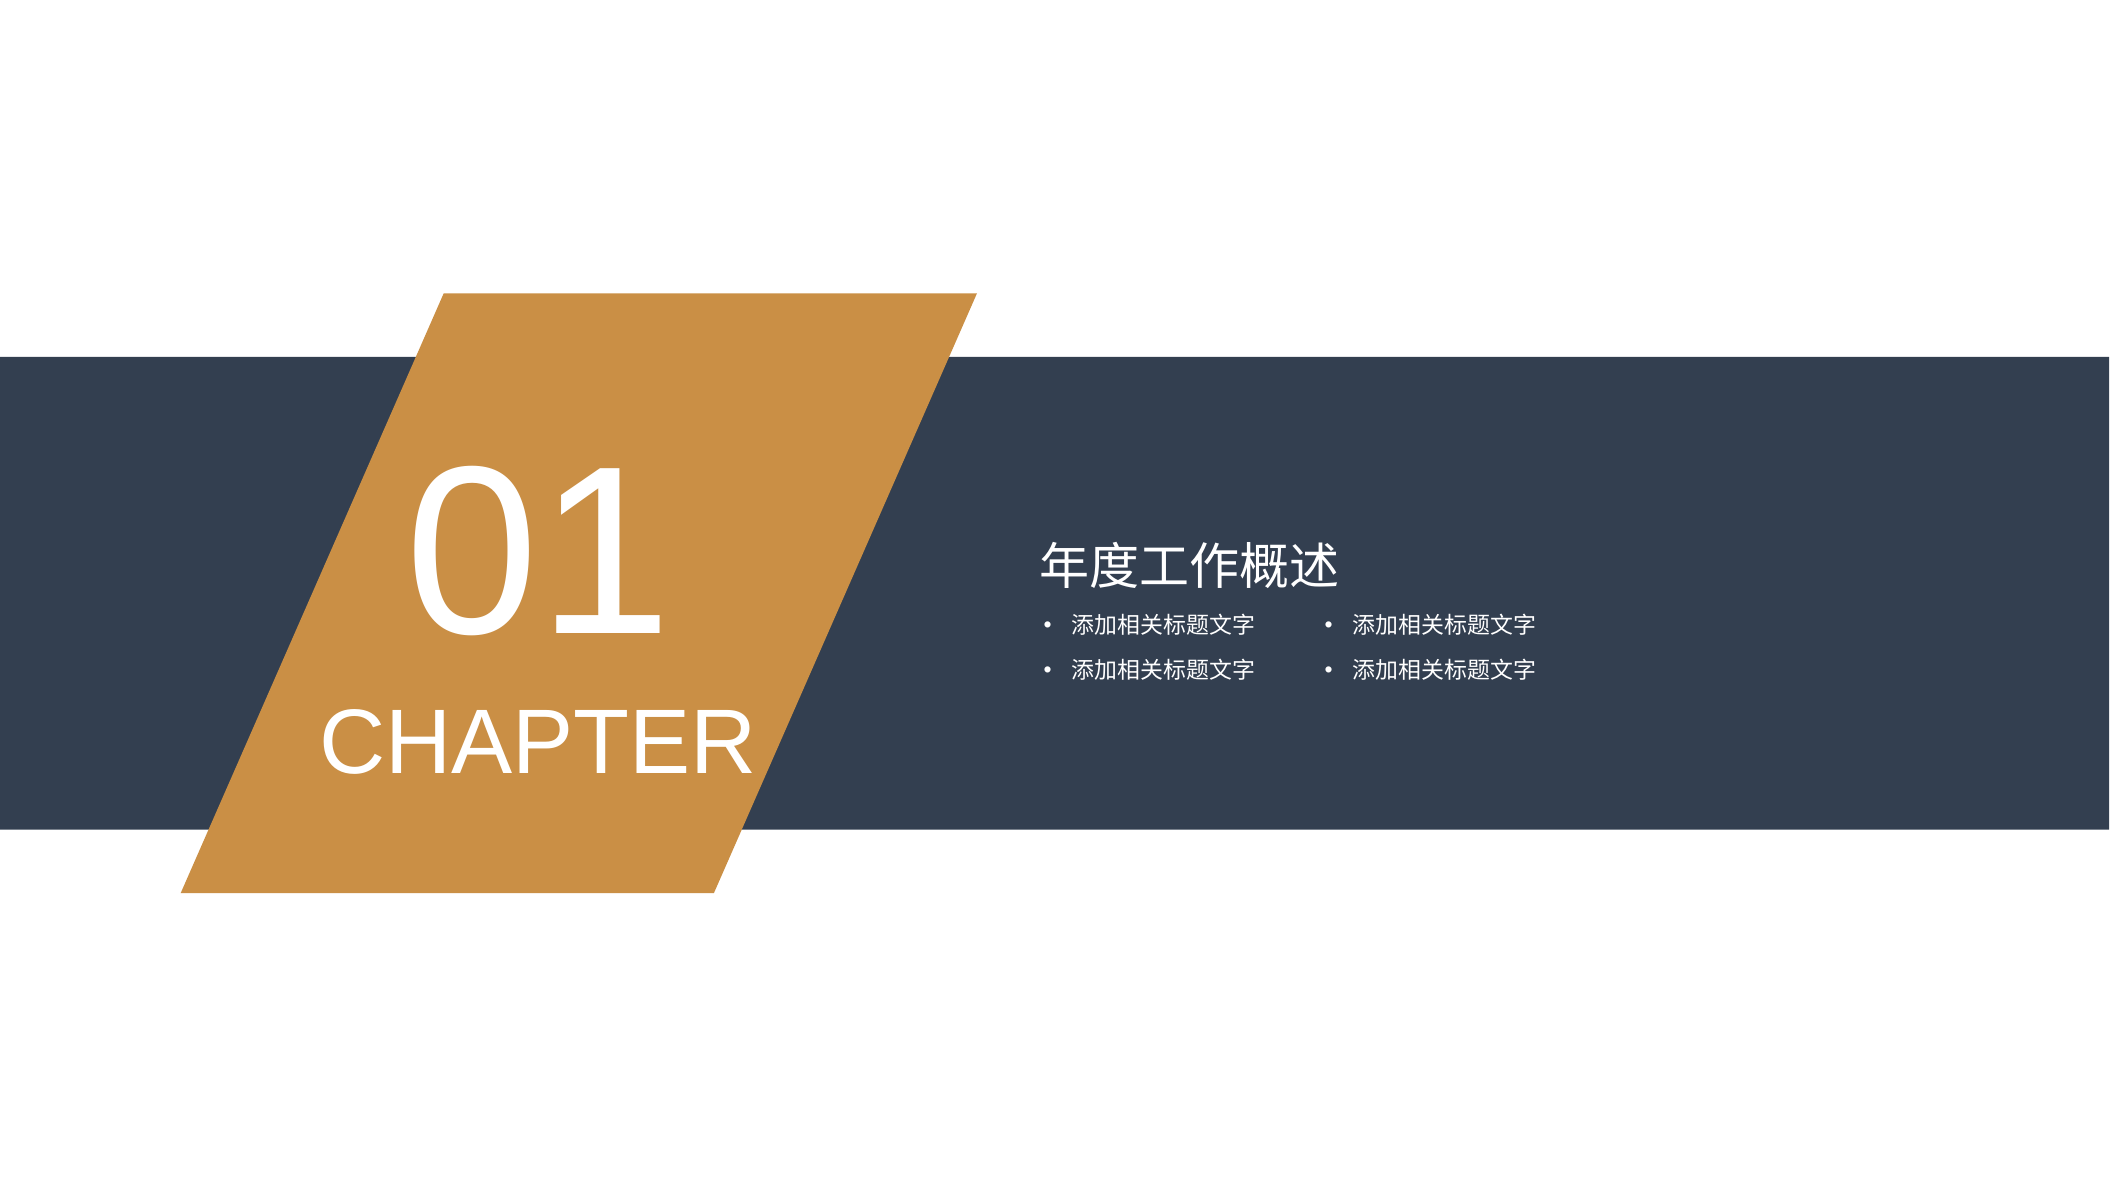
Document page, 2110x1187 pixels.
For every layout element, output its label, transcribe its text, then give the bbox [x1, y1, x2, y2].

text_box 01 CHAPTER [314, 414, 763, 772]
text_box [0, 356, 414, 830]
text_box 年度工作概述 [1039, 534, 1562, 595]
text_box 添加相关标题文字 [1309, 648, 1552, 691]
text_box 添加相关标题文字 [1028, 603, 1271, 646]
text_box 添加相关标题文字 [1028, 648, 1271, 691]
text_box [179, 292, 979, 895]
text_box 添加相关标题文字 [1309, 603, 1552, 646]
text_box [744, 356, 2110, 830]
